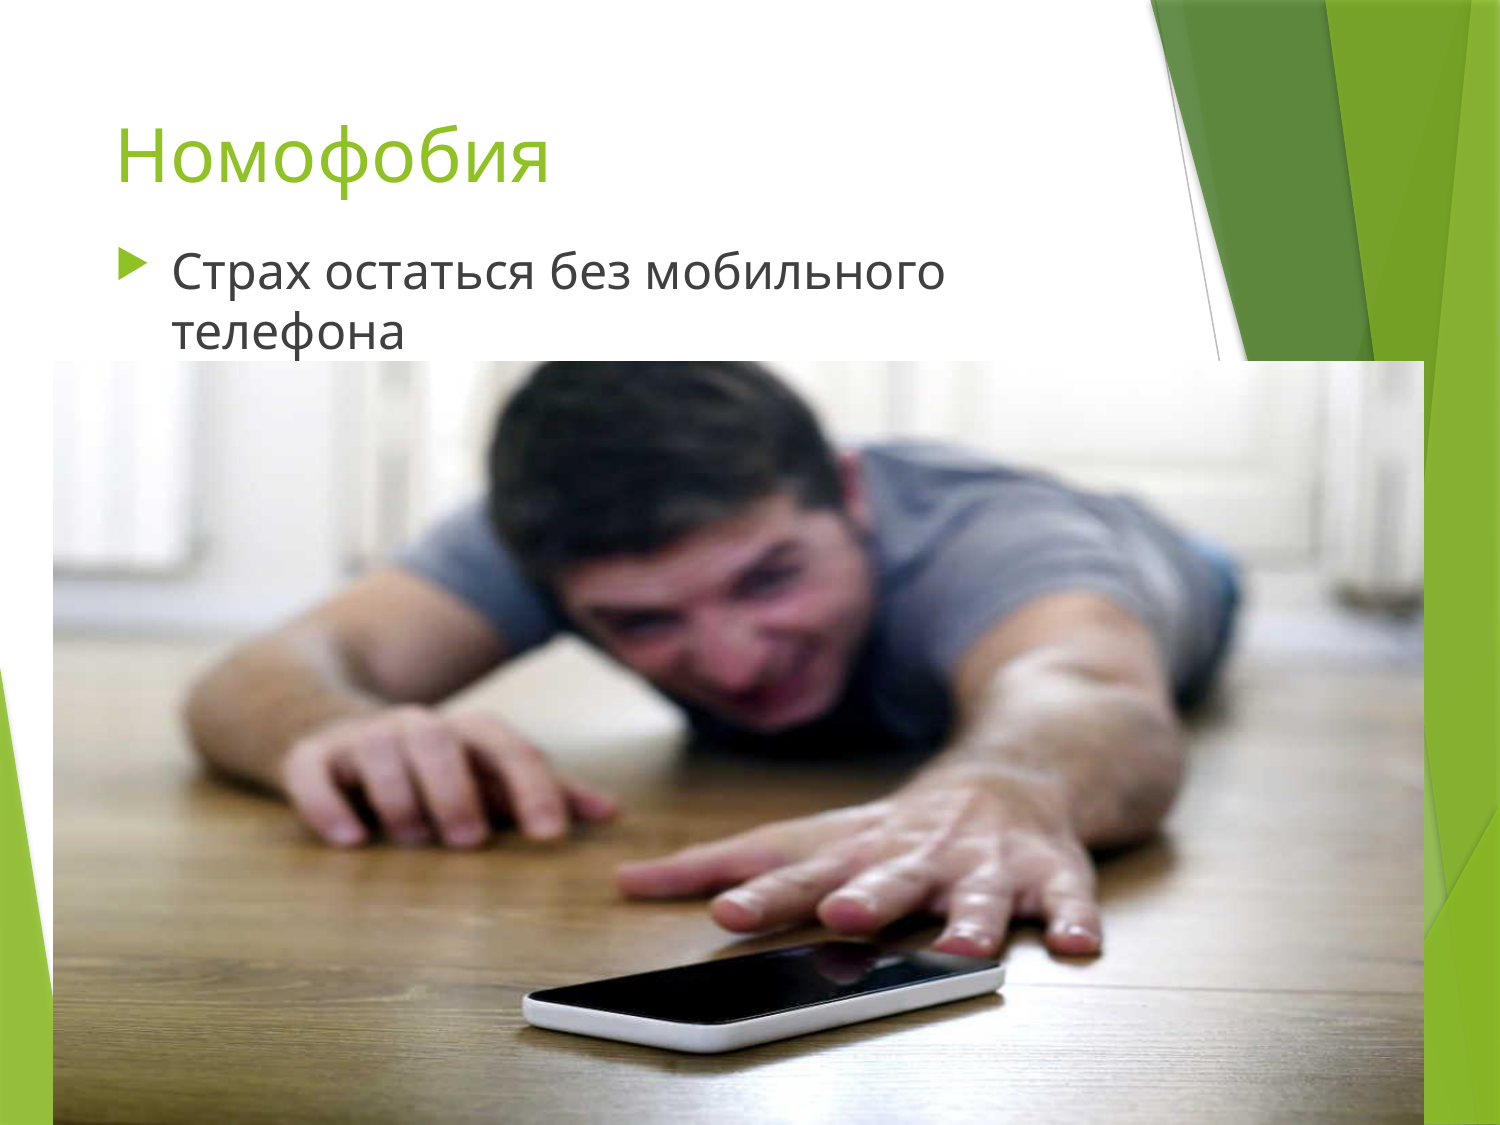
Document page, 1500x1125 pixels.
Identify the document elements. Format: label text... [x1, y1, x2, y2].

list Страх остаться без мобильного телефона [99, 231, 1142, 360]
title Номофобия [99, 99, 1142, 231]
picture [52, 361, 1424, 1125]
